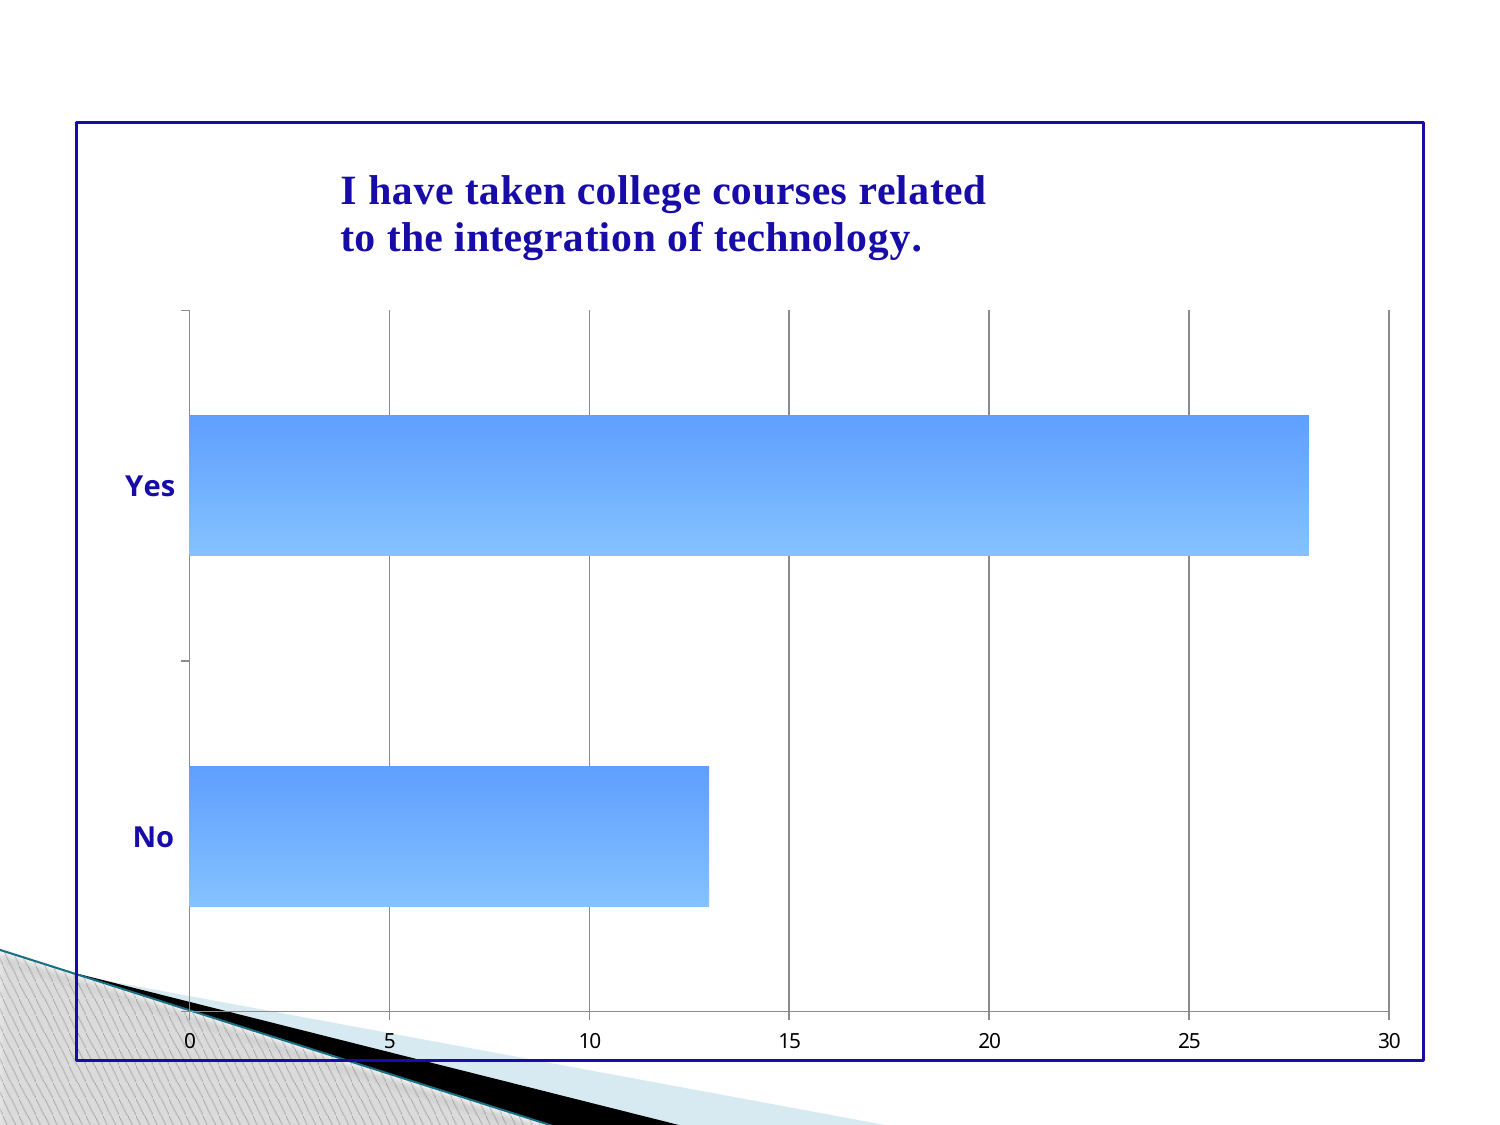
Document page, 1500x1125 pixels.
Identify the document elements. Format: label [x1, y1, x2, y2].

chart [74, 120, 1426, 1063]
